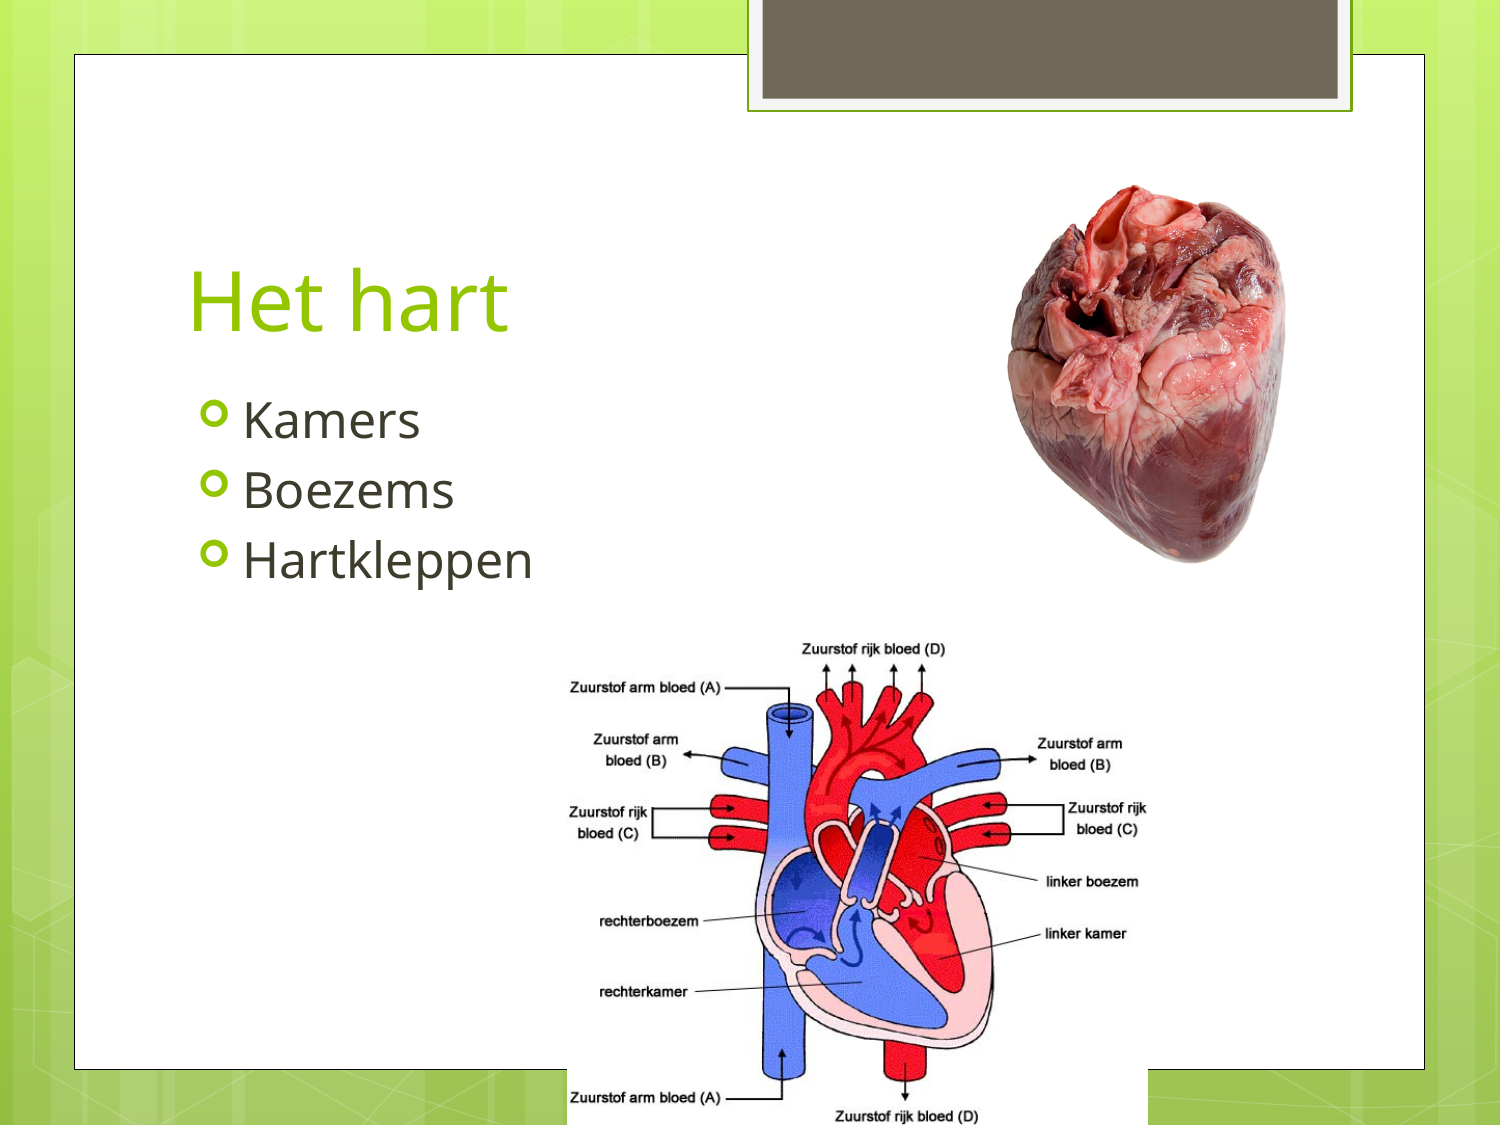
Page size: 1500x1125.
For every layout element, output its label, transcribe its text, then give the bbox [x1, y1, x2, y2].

picture [974, 148, 1321, 594]
picture [567, 641, 1148, 1125]
title Het hart [171, 168, 968, 357]
list Kamers Boezems Hartkleppen [171, 381, 1283, 957]
